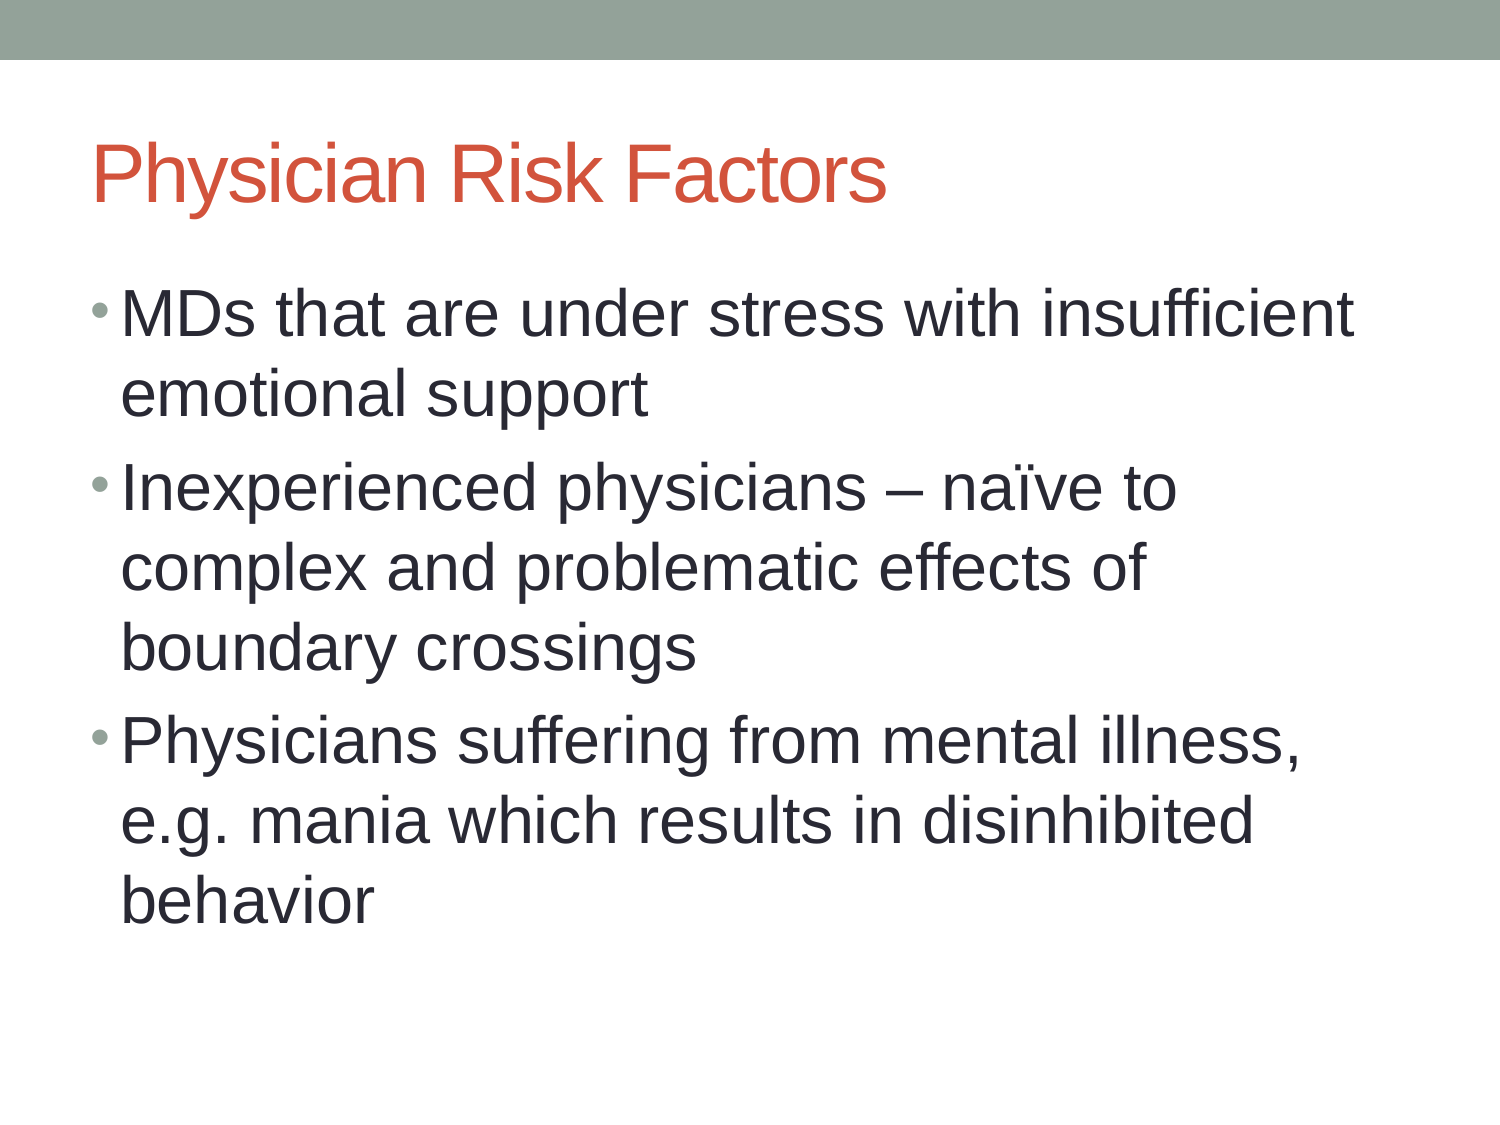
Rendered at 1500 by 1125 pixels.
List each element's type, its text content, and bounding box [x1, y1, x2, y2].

title Physician Risk Factors [75, 87, 1425, 250]
list MDs that are under stress with insufficient emotional support Inexperienced physicians – naïve to complex and problematic effects of boundary crossings Physicians suffering from mental illness, e.g. mania which results in disinhibited behavior [75, 262, 1425, 1063]
